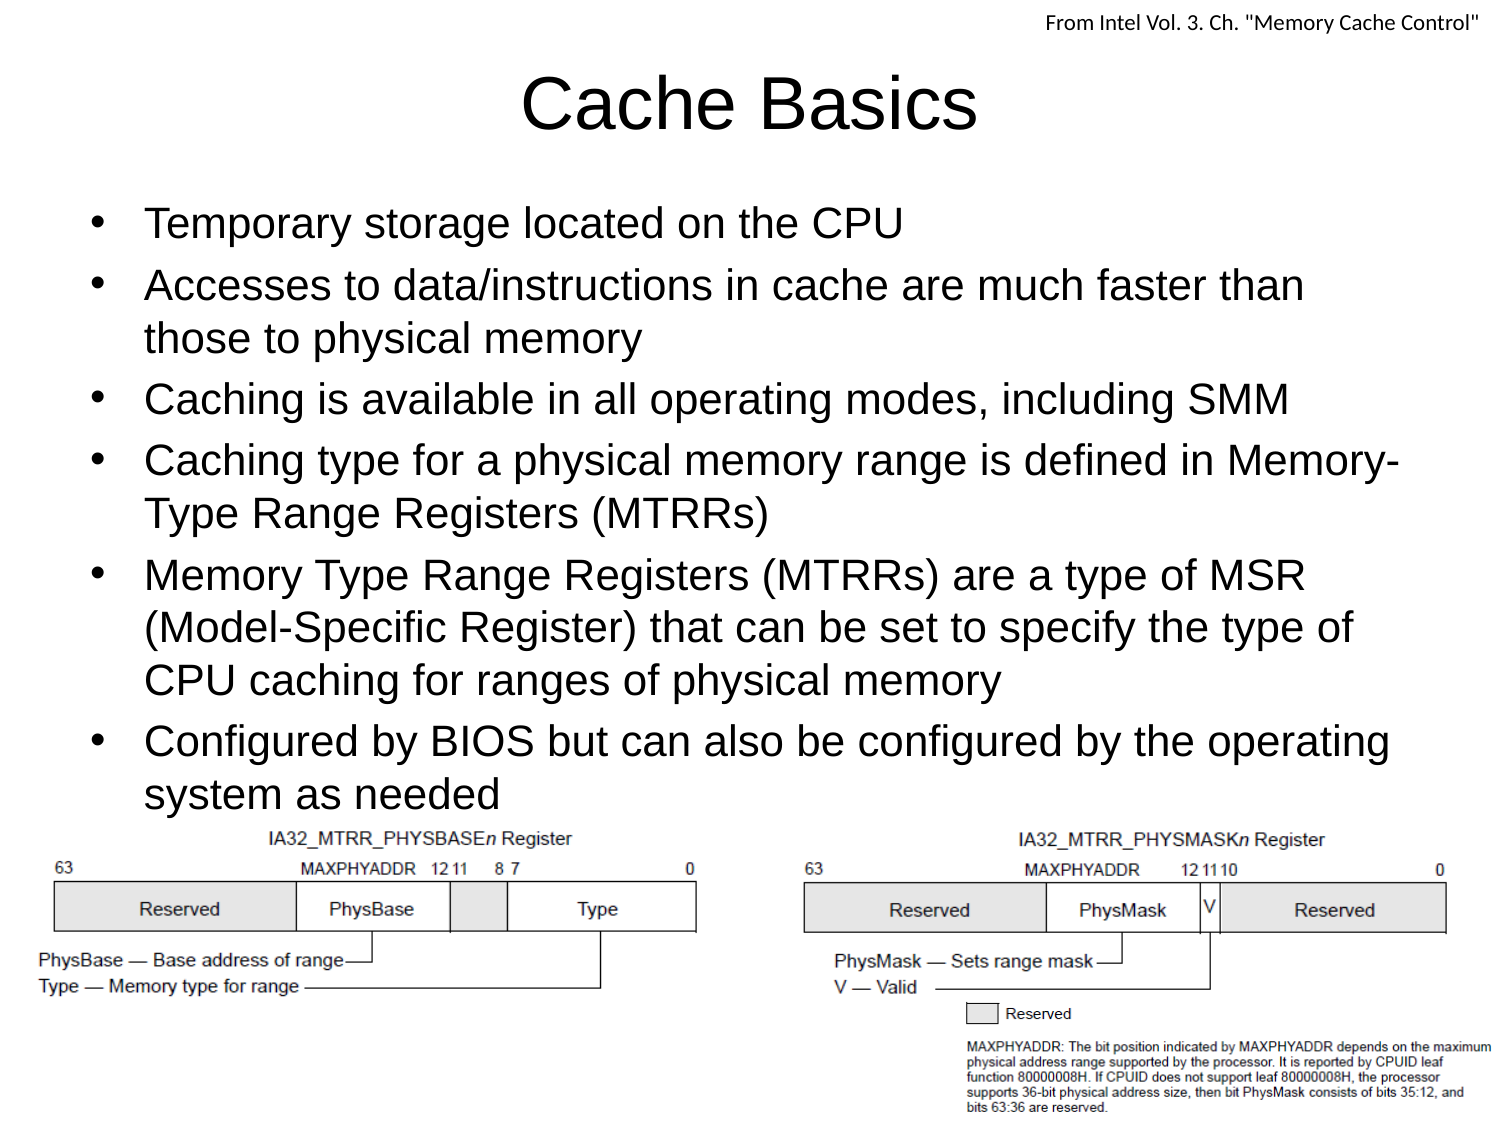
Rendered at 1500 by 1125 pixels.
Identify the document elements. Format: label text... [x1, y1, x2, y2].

picture [24, 823, 713, 1001]
list Temporary storage located on the CPU Accesses to data/instructions in cache are much faster than those to physical memory Caching is available in all operating modes, including SMM Caching type for a physical memory range is defined in Memory-Type Range Registers (MTRRs) Memory Type Range Registers (MTRRs) are a type of MSR (Model-Specific Register) that can be set to specify the type of CPU caching for ranges of physical memory Configured by BIOS but can also be configured by the operating system as needed [75, 187, 1425, 827]
text_box From Intel Vol. 3. Ch. "Memory Cache Control" [1030, 0, 1500, 43]
picture [774, 826, 1500, 1125]
title Cache Basics [75, 24, 1425, 175]
